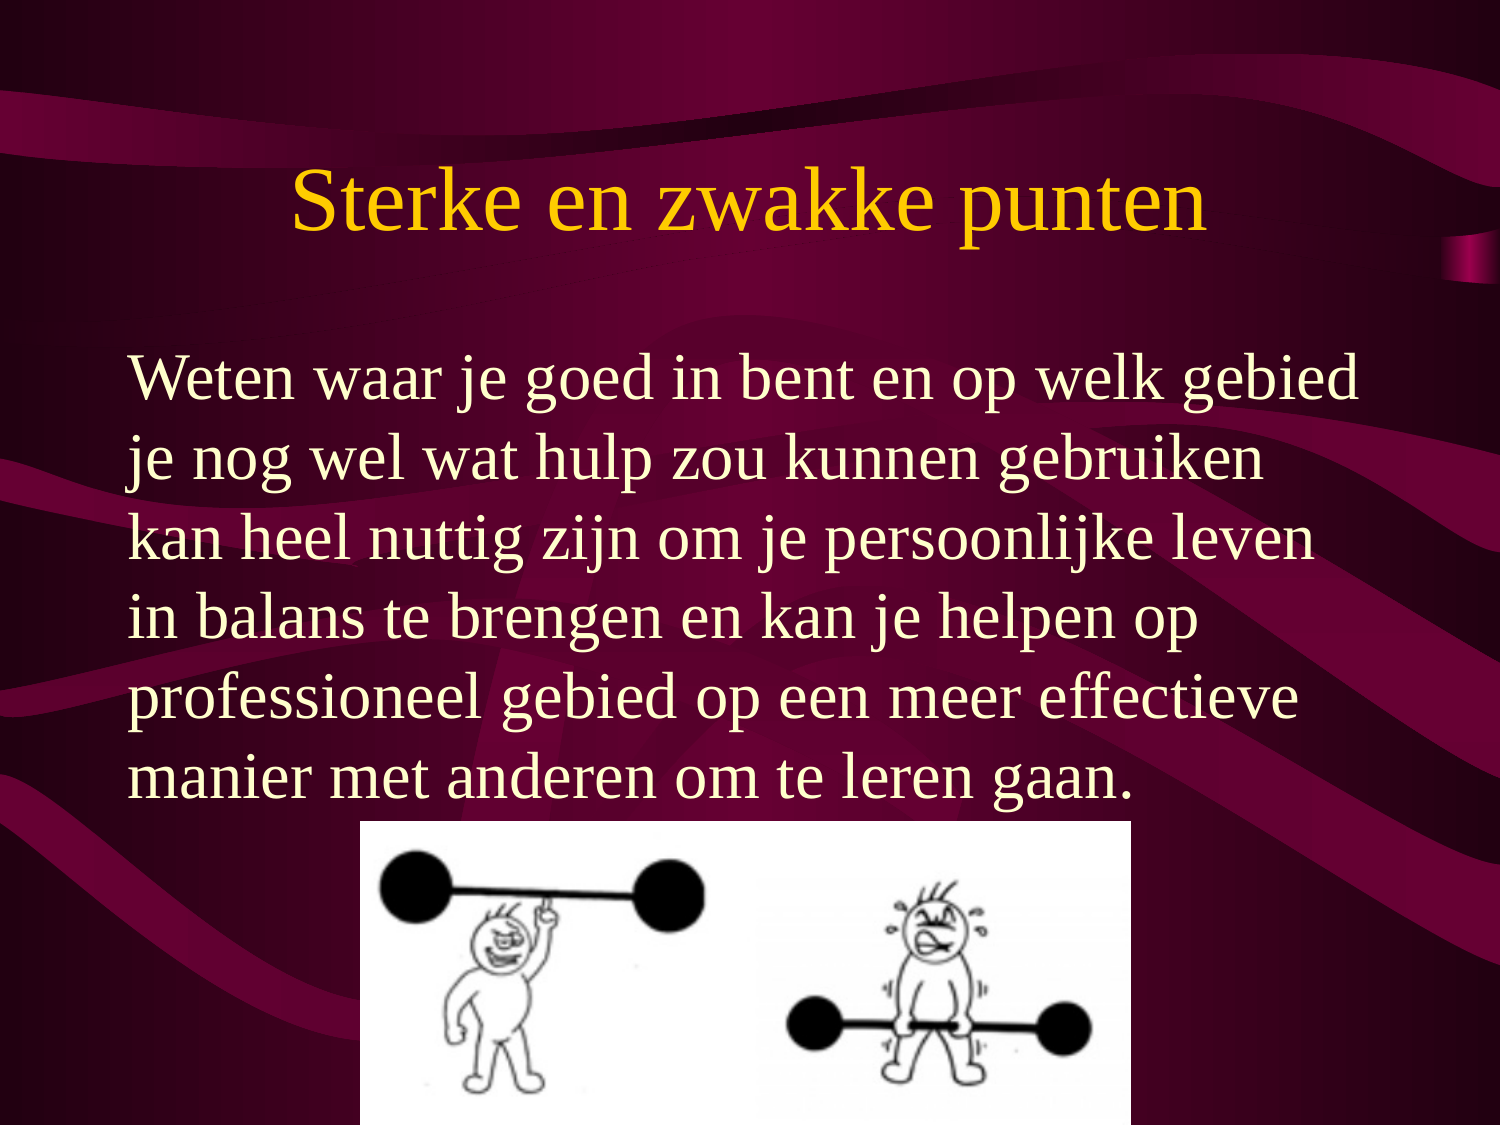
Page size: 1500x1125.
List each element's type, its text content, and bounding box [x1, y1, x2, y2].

picture [359, 821, 1131, 1125]
list Weten waar je goed in bent en op welk gebied je nog wel wat hulp zou kunnen gebruiken kan heel nuttig zijn om je persoonlijke leven in balans te brengen en kan je helpen op professioneel gebied op een meer effectieve manier met anderen om te leren gaan. [112, 324, 1388, 1000]
title Sterke en zwakke punten [112, 99, 1388, 288]
